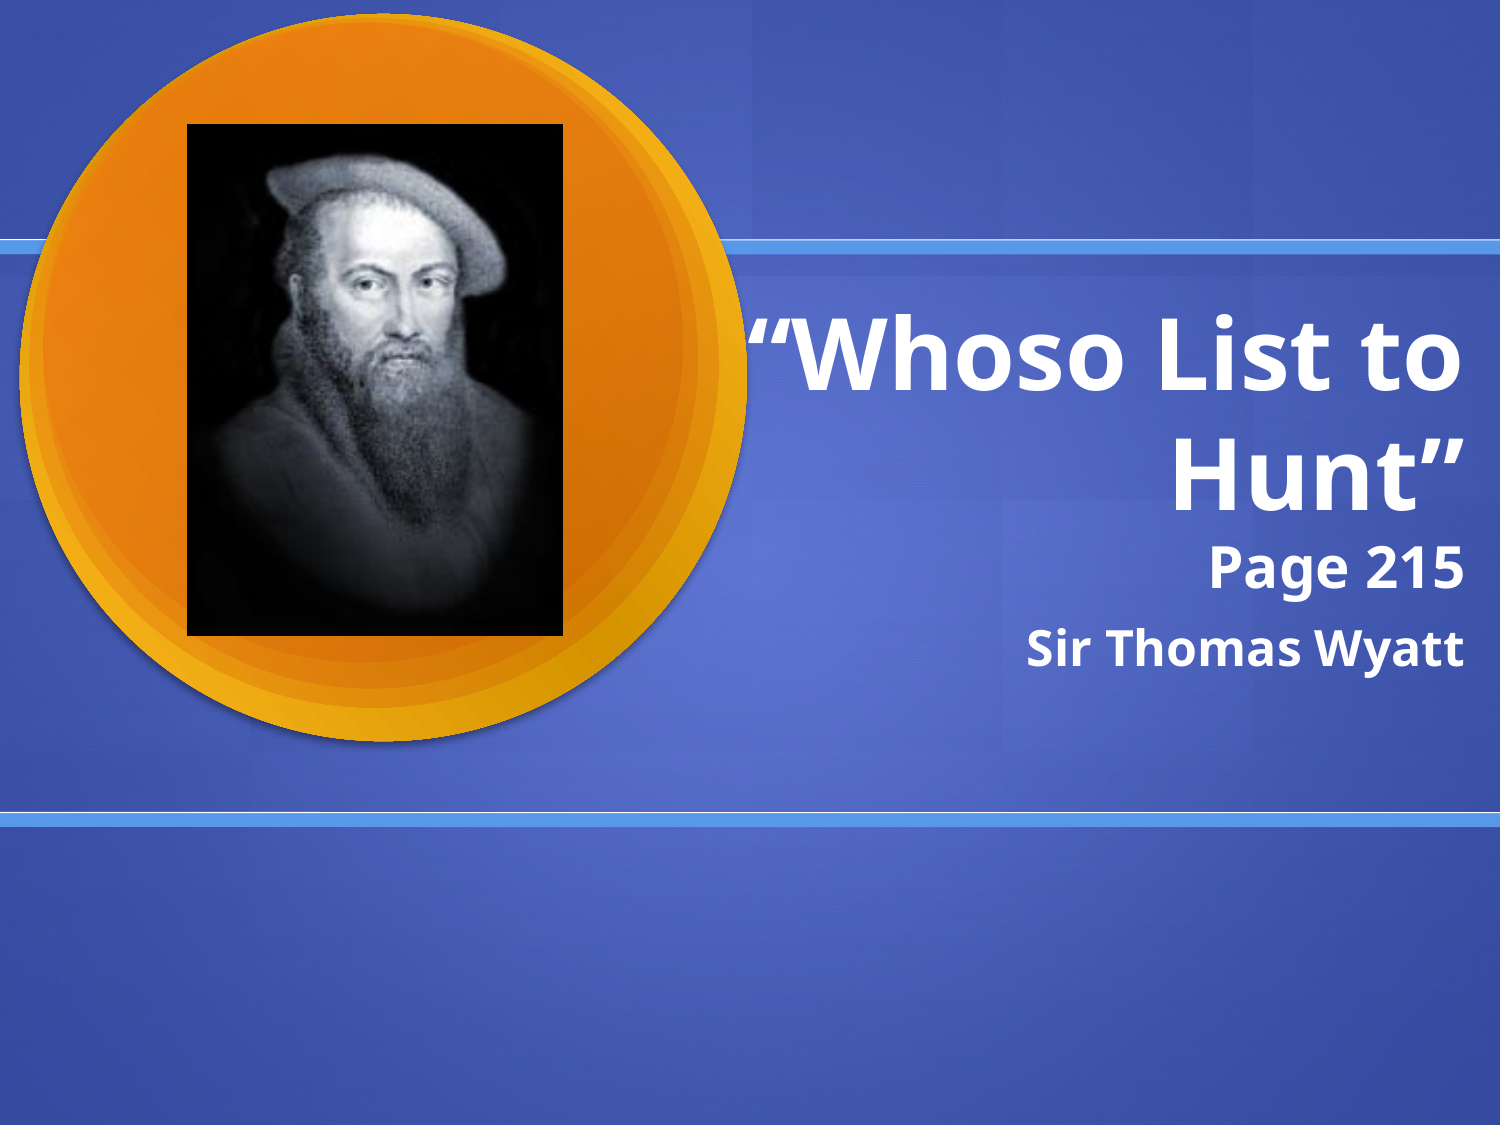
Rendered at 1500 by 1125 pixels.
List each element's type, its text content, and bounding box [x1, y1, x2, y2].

subtitle Sir Thomas Wyatt [675, 608, 1481, 755]
title “Whoso List to Hunt” Page 215 [675, 258, 1481, 608]
picture [186, 123, 564, 637]
